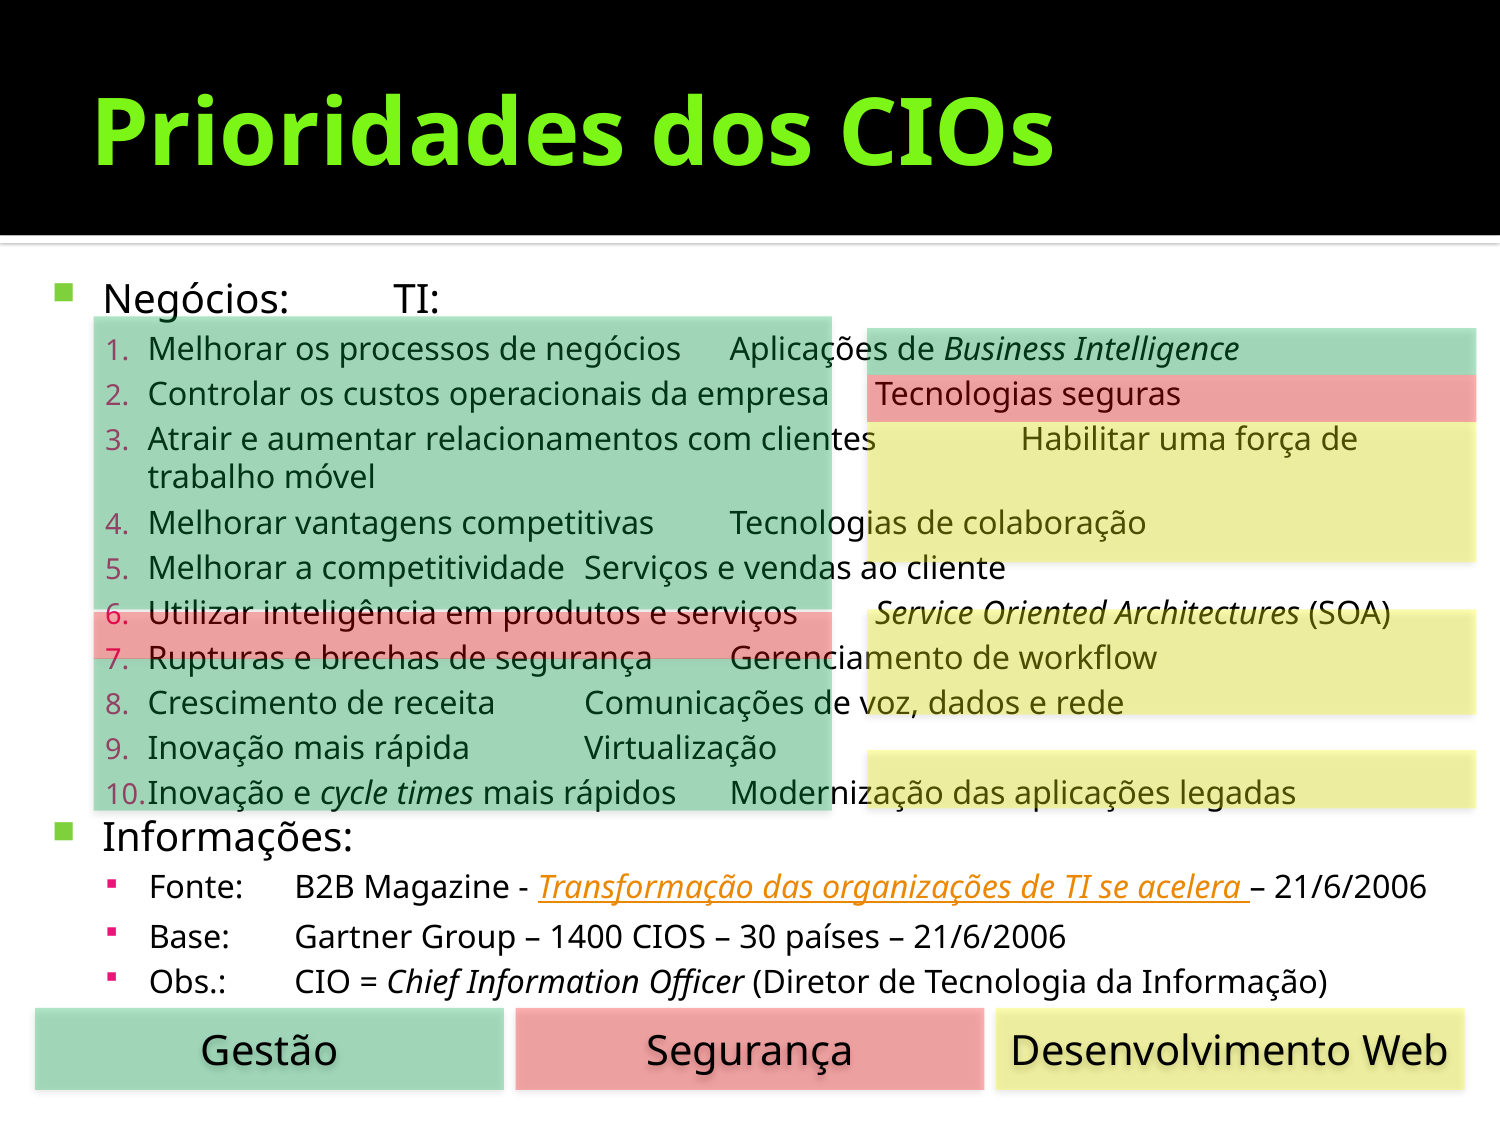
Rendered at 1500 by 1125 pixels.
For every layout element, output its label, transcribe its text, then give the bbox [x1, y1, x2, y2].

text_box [35, 316, 1477, 1090]
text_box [867, 421, 1477, 1090]
title Prioridades dos CIOs [75, 25, 1425, 231]
list Negócios: TI: Melhorar os processos de negócios Aplicações de Business Intelligence Controlar os custos operacionais da empresa Tecnologias seguras Atrair e aumentar relacionamentos com clientes Habilitar uma força de trabalho móvel Melhorar vantagens competitivas Tecnologias de colaboração Melhorar a competitividade Serviços e vendas ao cliente Utilizar inteligência em produtos e serviços Service Oriented Architectures (SOA) Rupturas e brechas de segurança Gerenciamento de workflow Crescimento de receita Comunicações de voz, dados e rede Inovação mais rápida Virtualização Inovação e cycle times mais rápidos Modernização das aplicações legadas Informações: Fonte: B2B Magazine - Transformação das organizações de TI se acelera – 21/6/2006 Base: Gartner Group – 1400 CIOS – 30 países – 21/6/2006 Obs.: CIO = Chief Information Officer (Diretor de Tecnologia da Informação) [23, 257, 1465, 1017]
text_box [93, 374, 1477, 1090]
